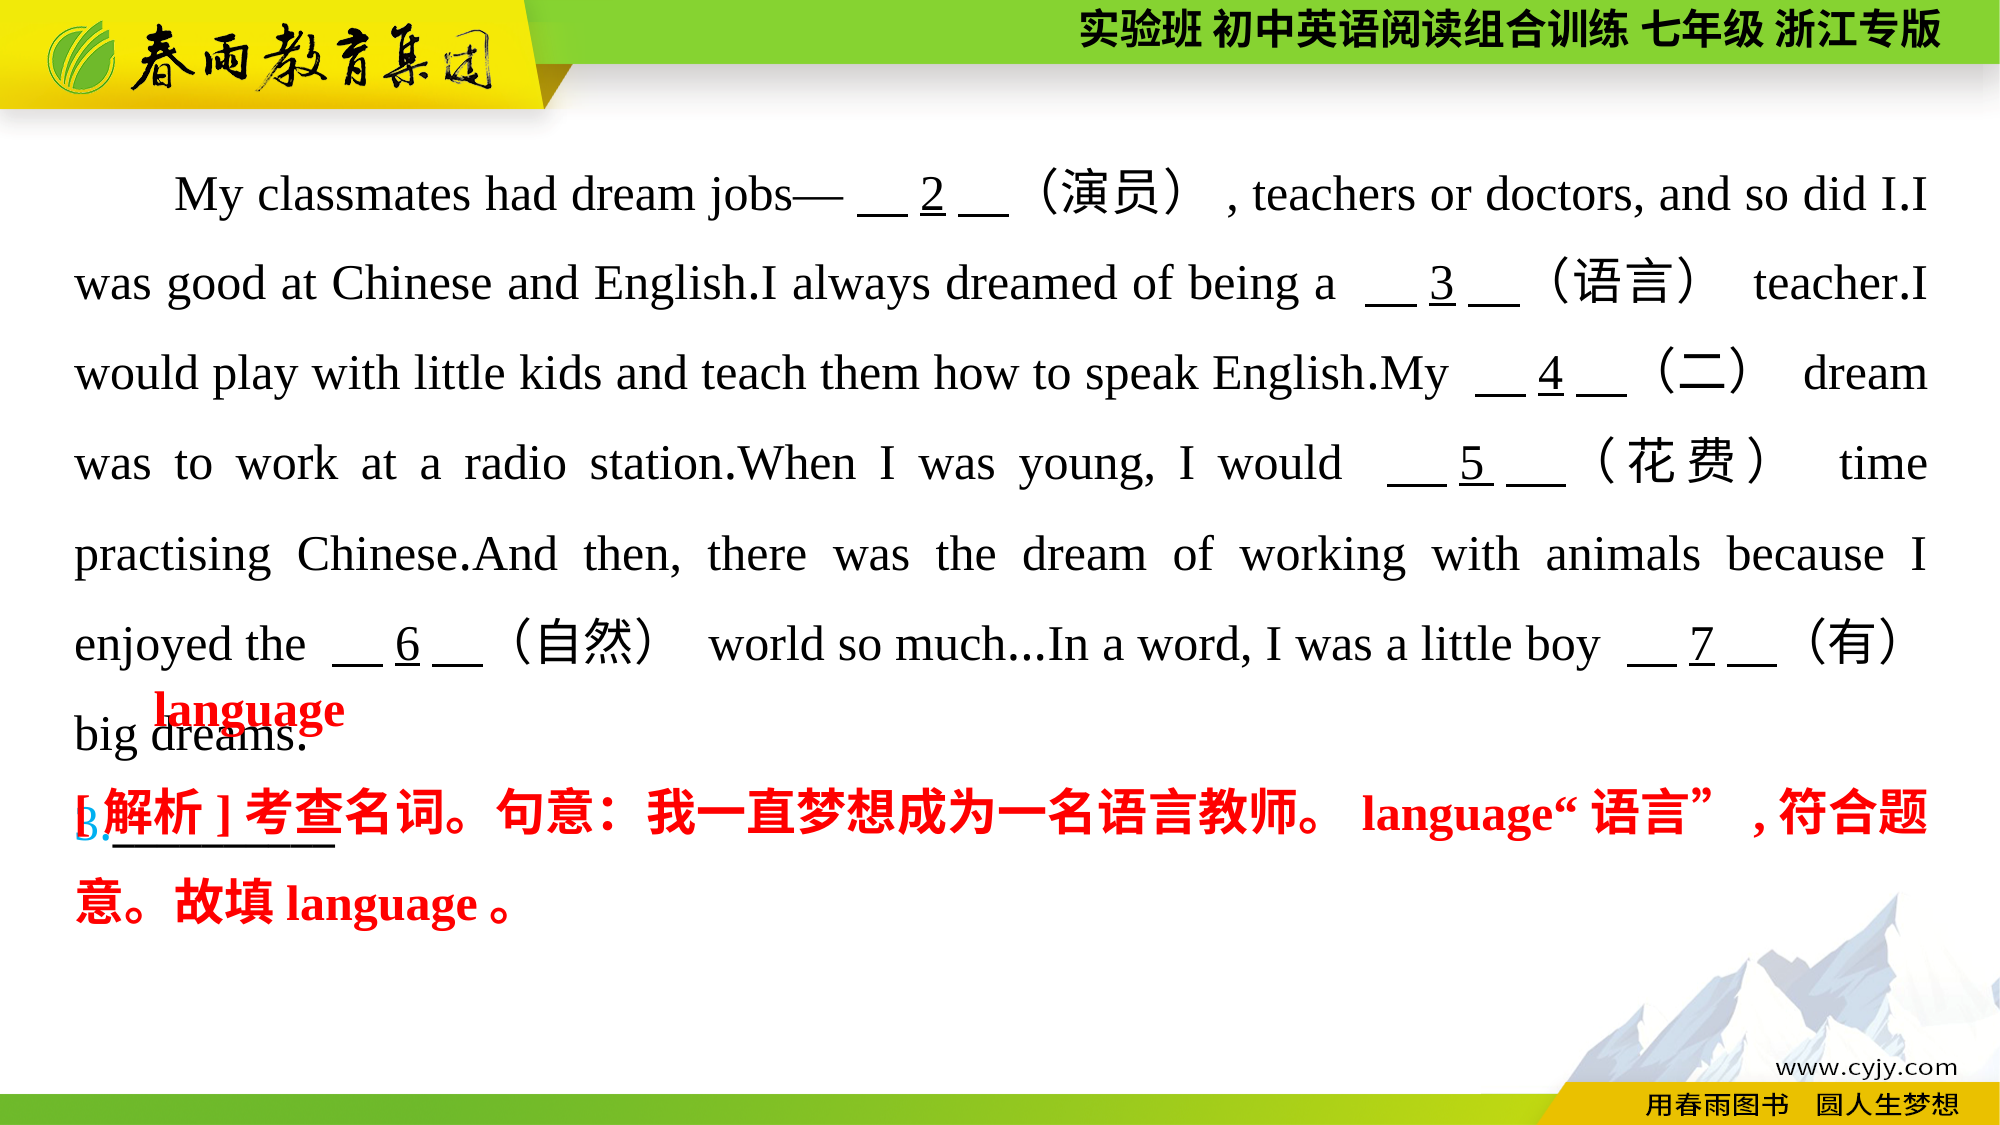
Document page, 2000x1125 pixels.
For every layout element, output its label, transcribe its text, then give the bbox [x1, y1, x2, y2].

picture [0, 0, 2000, 1125]
list My classmates had dream jobs— 2 （演员）, teachers or doctors, and so did I.I was good at Chinese and English.I always dreamed of being a 3 （语言） teacher.I would play with little kids and teach them how to speak English.My 4 （二） dream was to work at a radio station.When I was young, I would 5 （花费） time practising Chinese.And then, there was the dream of working with animals because I enjoyed the 6 （自然） world so much...In a word, I was a little boy 7 （有） big dreams. 3.__________ [59, 122, 1944, 743]
text_box [解析]考查名词。句意：我一直梦想成为一名语言教师。language“语言”,符合题意。故填language。 [59, 743, 1944, 939]
text_box language [138, 668, 361, 743]
